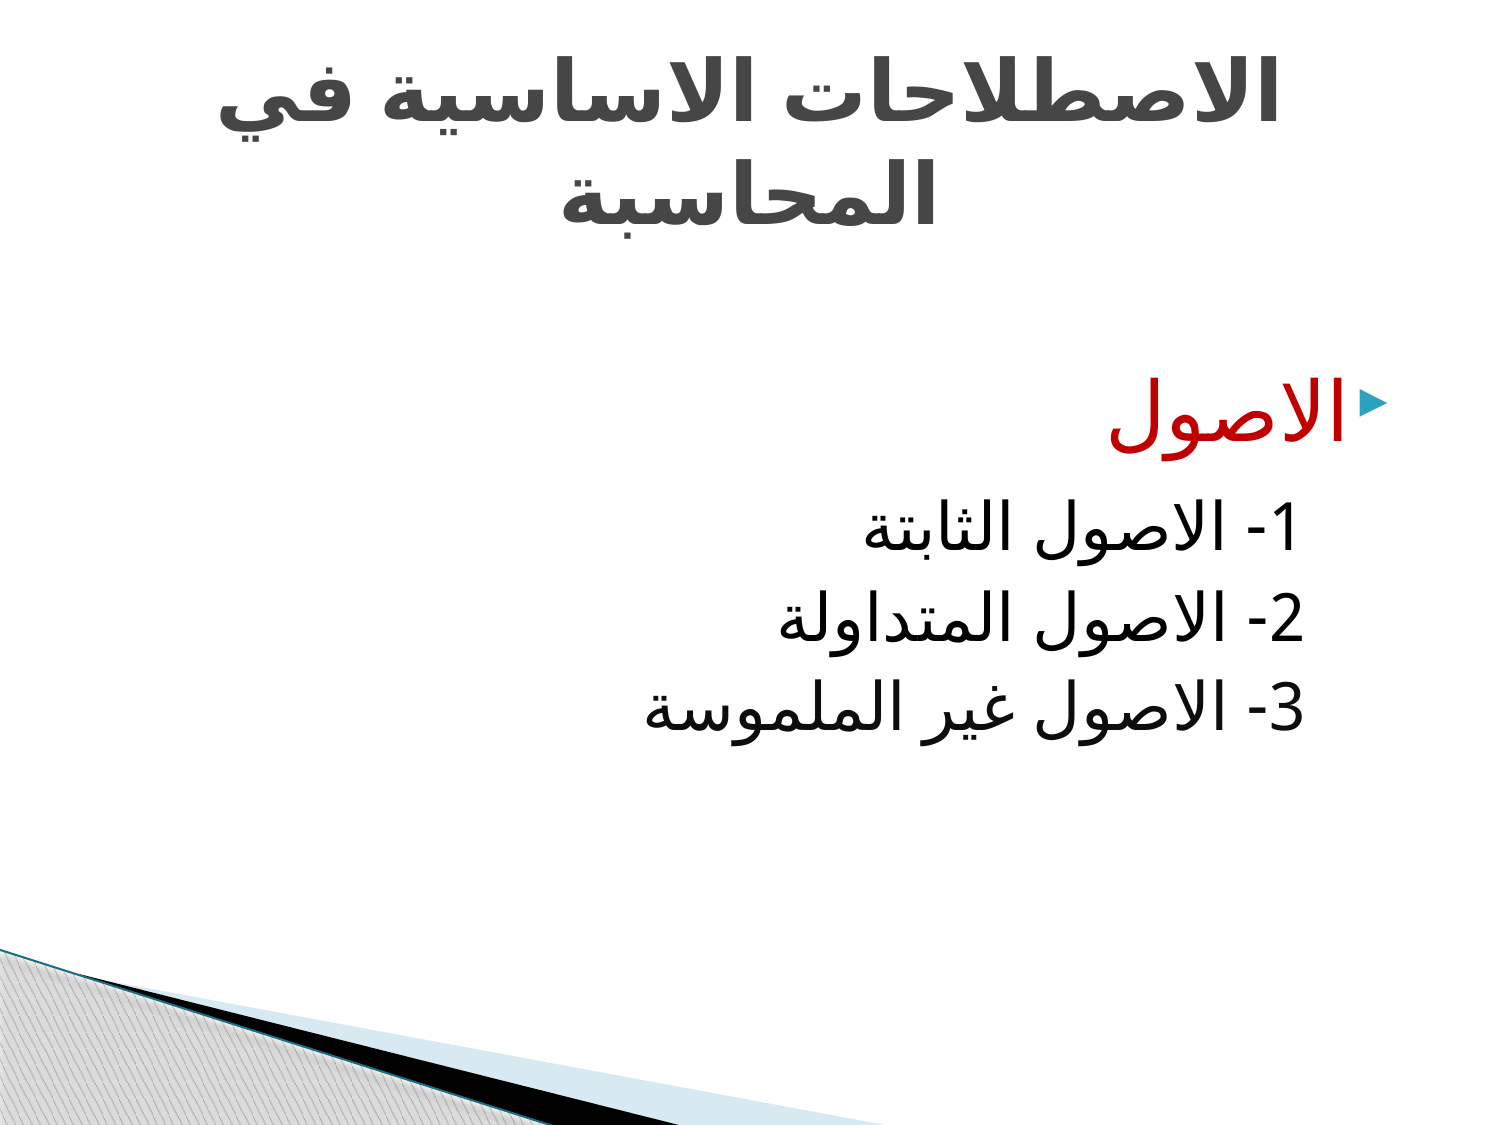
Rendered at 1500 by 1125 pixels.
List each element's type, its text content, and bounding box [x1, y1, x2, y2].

title الاصطلاحات الاساسية في المحاسبة [75, 45, 1425, 233]
list الاصول 1- الاصول الثابتة 2- الاصول المتداولة 3- الاصول غير الملموسة [75, 243, 1425, 986]
